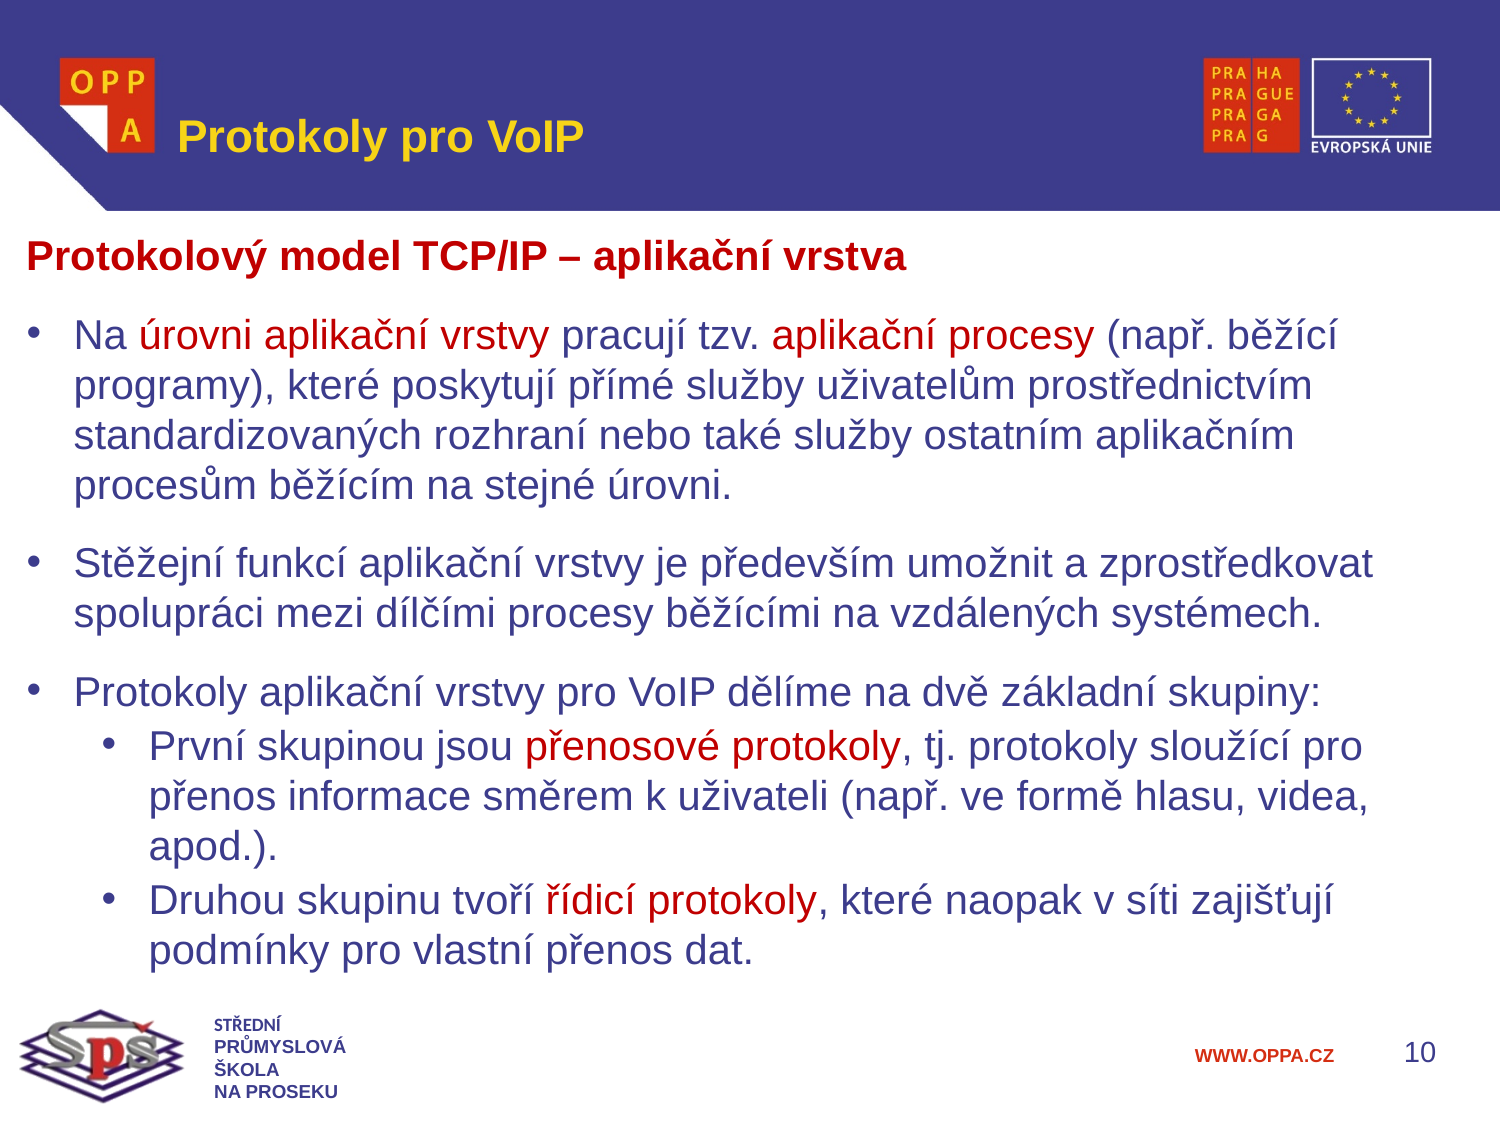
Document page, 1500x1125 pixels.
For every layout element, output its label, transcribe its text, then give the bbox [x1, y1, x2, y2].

text_box Protokolový model TCP/IP – aplikační vrstva Na úrovni aplikační vrstvy pracují tzv. aplikační procesy (např. běžící programy), které poskytují přímé služby uživatelům prostřednictvím standardizovaných rozhraní nebo také služby ostatním aplikačním procesům běžícím na stejné úrovni. Stěžejní funkcí aplikační vrstvy je především umožnit a zprostředkovat spolupráci mezi dílčími procesy běžícími na vzdálených systémech. Protokoly aplikační vrstvy pro VoIP dělíme na dvě základní skupiny: První skupinou jsou přenosové protokoly, tj. protokoly sloužící pro přenos informace směrem k uživateli (např. ve formě hlasu, videa, apod.). Druhou skupinu tvoří řídicí protokoly, které naopak v síti zajišťují podmínky pro vlastní přenos dat. [11, 221, 1495, 1035]
picture [0, 0, 1500, 211]
text_box STŘEDNÍ PRŮMYSLOVÁ ŠKOLA NA PROSEKU [199, 1035, 509, 1110]
picture [19, 1001, 186, 1107]
title Protokoly pro VoIP [177, 38, 1137, 162]
slide_number 10 [1339, 1035, 1437, 1069]
